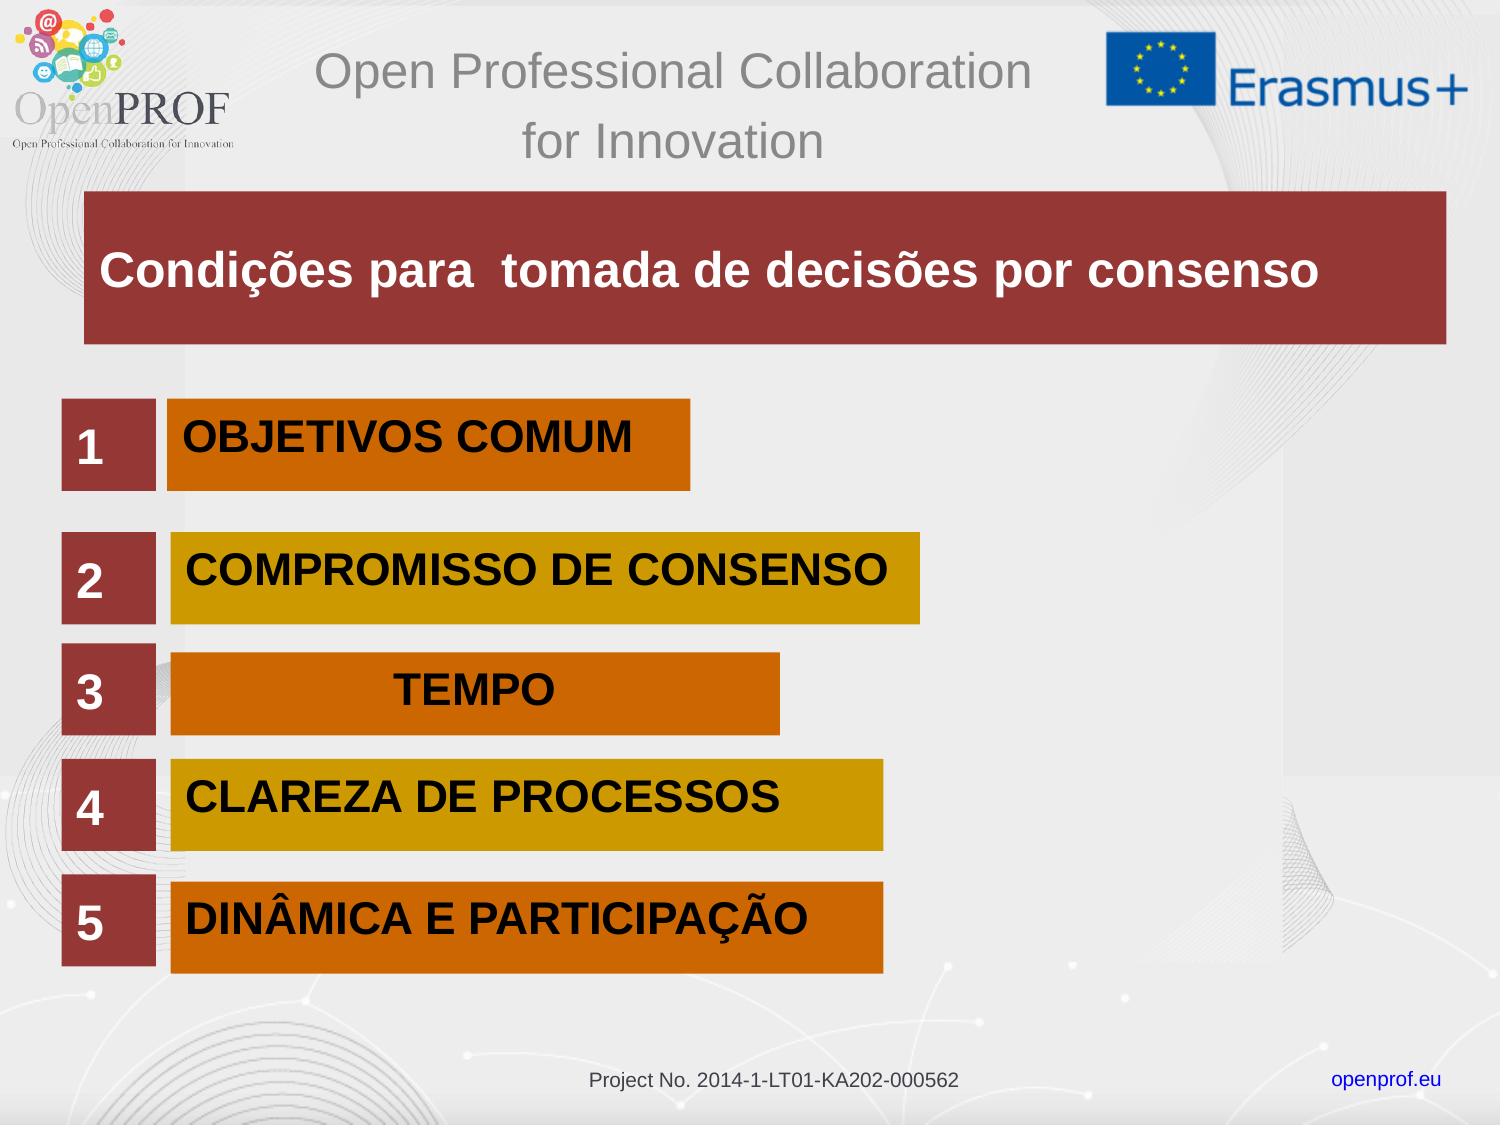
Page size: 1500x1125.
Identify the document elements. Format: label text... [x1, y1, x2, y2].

text_box 5 [61, 874, 156, 967]
text_box DINÂMICA E PARTICIPAÇÃO [170, 881, 884, 974]
text_box Open Professional Collaboration for Innovation [251, 31, 1110, 156]
text_box Tempo [170, 652, 780, 736]
subtitle Objetivos Comum [167, 398, 691, 491]
text_box 2 [61, 532, 156, 625]
picture [0, 0, 1500, 1125]
text_box 4 [61, 758, 156, 851]
text_box 3 [61, 643, 156, 736]
title Condições para tomada de decisões por consenso [84, 191, 1447, 345]
text_box 1 [61, 398, 156, 491]
text_box Clareza de Processos [170, 758, 884, 851]
text_box Compromisso de Consenso [170, 532, 920, 625]
